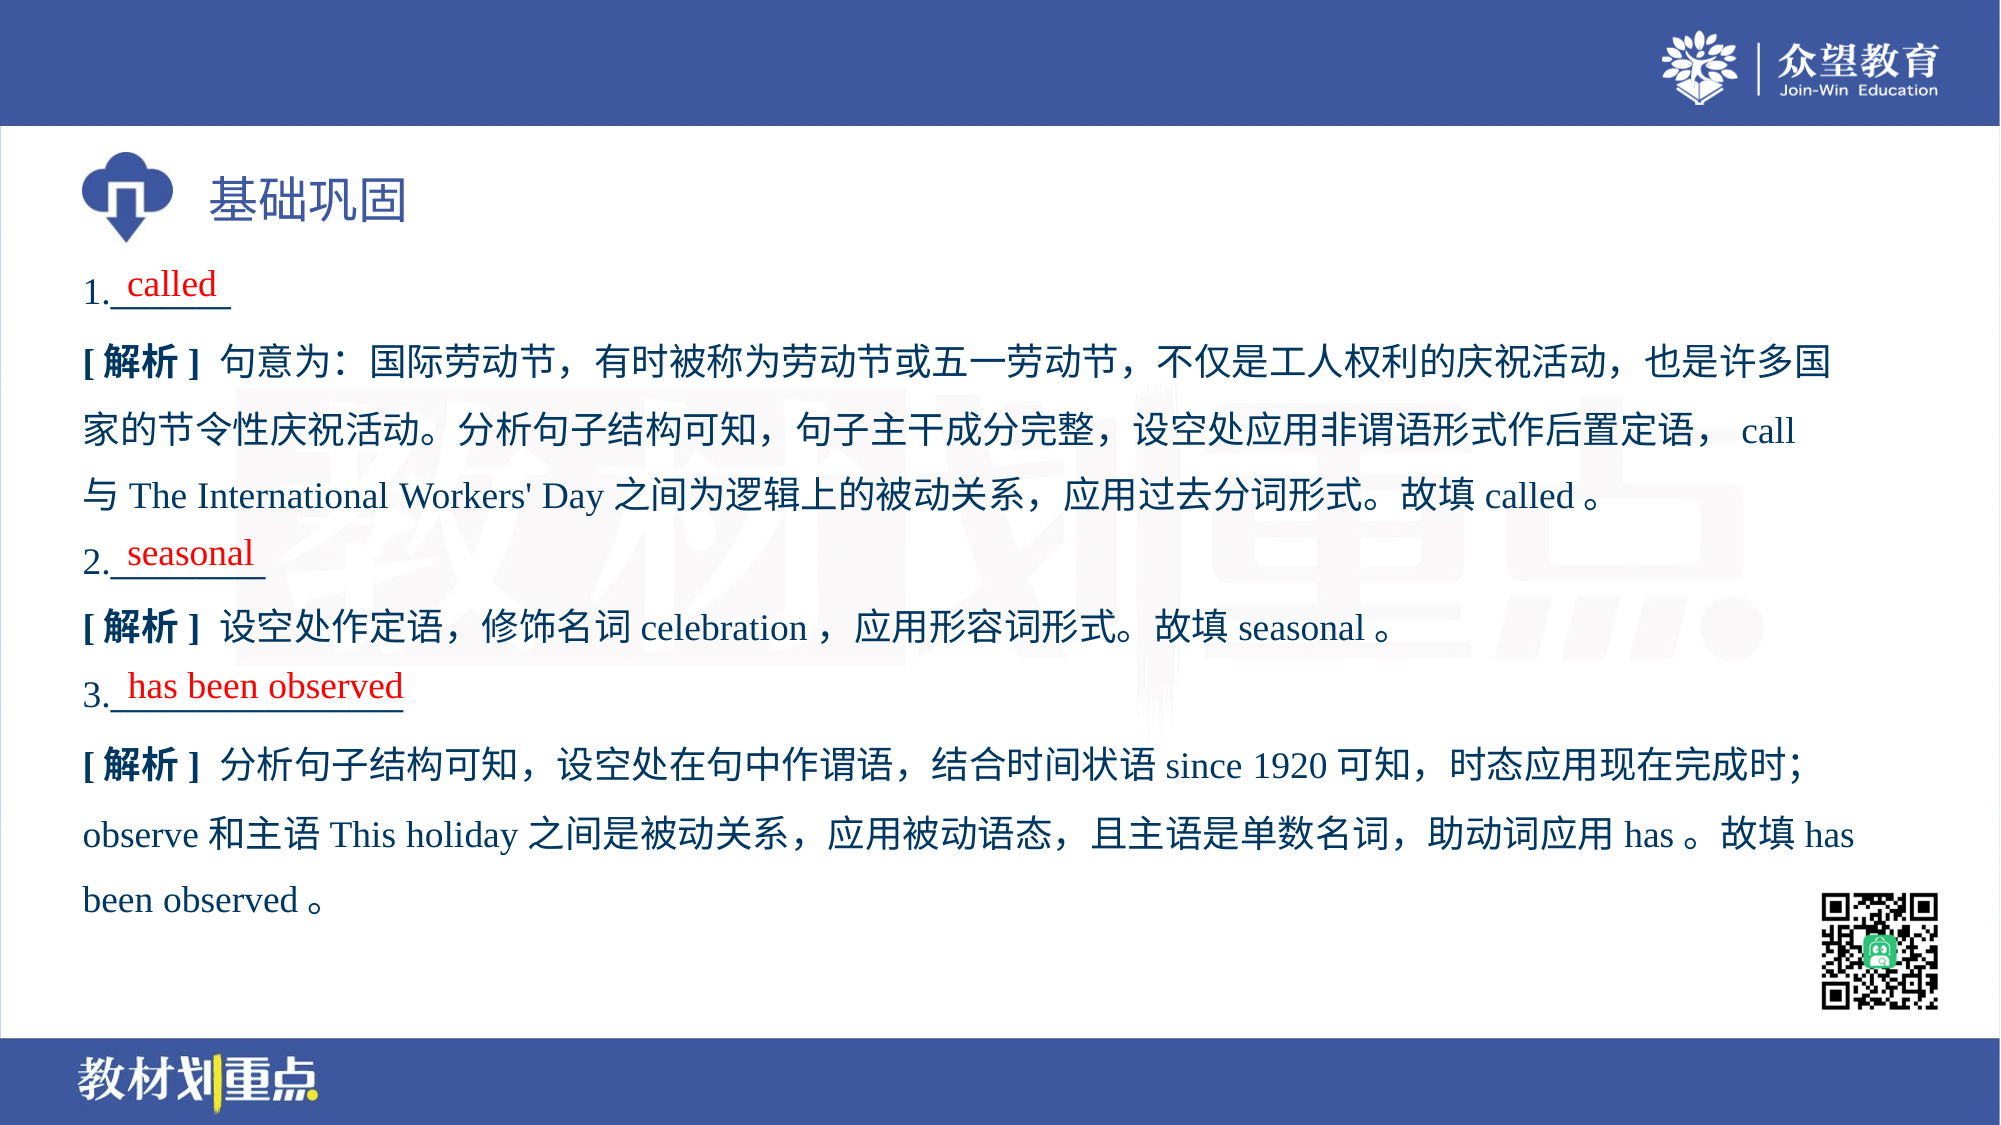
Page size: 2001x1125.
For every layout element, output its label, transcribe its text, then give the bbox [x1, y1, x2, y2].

picture [0, 0, 2000, 1125]
text_box 3._________________ [82, 650, 1817, 708]
text_box seasonal [113, 508, 268, 567]
text_box 1._______ [82, 247, 1817, 306]
text_box [解析] 句意为：国际劳动节，有时被称为劳动节或五一劳动节，不仅是工人权利的庆祝活动，也是许多国 家的节令性庆祝活动。分析句子结构可知，句子主干成分完整，设空处应用非谓语形式作后置定语，call 与The International Workers' Day之间为逻辑上的被动关系，应用过去分词形式。故填called。 [82, 313, 1817, 509]
text_box [解析] 设空处作定语，修饰名词celebration，应用形容词形式。故填seasonal。 [82, 583, 1817, 642]
text_box [解析] 分析句子结构可知，设空处在句中作谓语，结合时间状语since 1920可知，时态应用现在完成时； observe和主语This holiday之间是被动关系，应用被动语态，且主语是单数名词，助动词应用has。故填has been observed。 [82, 717, 1817, 913]
text_box 2._________ [82, 517, 1817, 575]
text_box called [113, 238, 231, 298]
text_box has been observed [105, 641, 427, 700]
